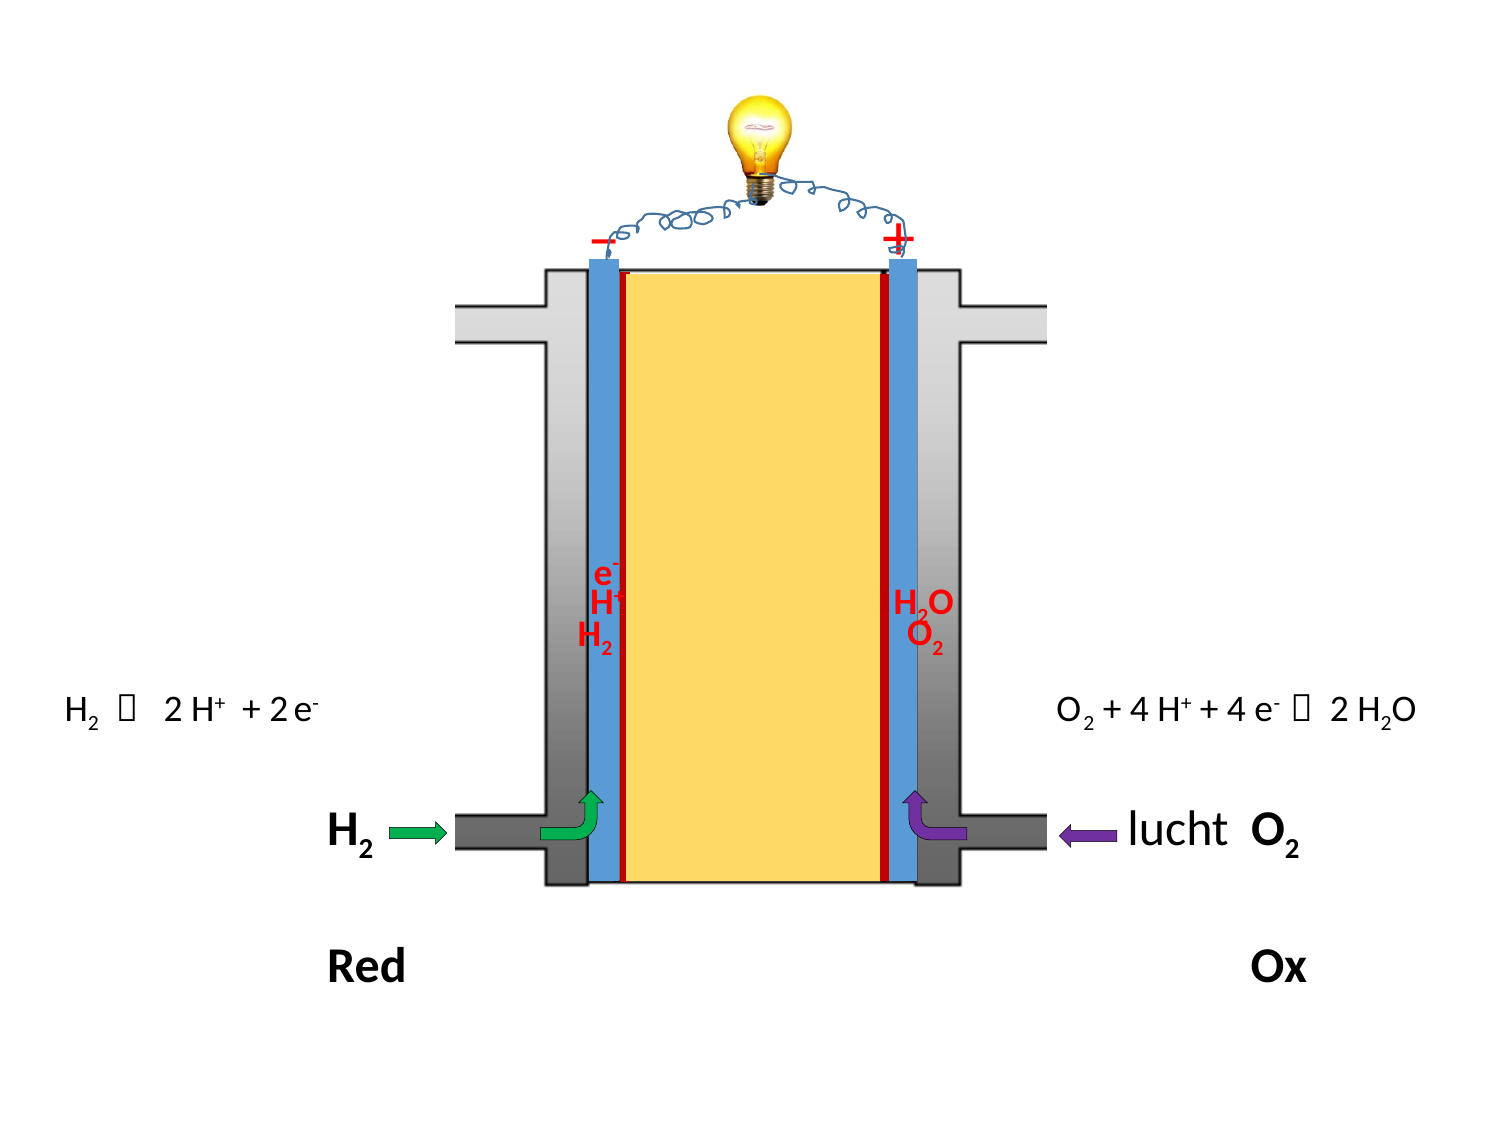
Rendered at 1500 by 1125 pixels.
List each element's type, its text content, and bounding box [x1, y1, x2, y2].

text_box H2  2 H+ + 2 e- O2 + 4 H+ + 4 e-  2 H2O [49, 676, 214, 743]
picture [717, 93, 803, 207]
text_box H2 lucht O2 Red Ox [312, 788, 1355, 1000]
text_box H2  2 H+ + 2 e- O2 + 4 H+ + 4 e-  2 H2O [1287, 676, 1500, 743]
text_box [803, 180, 816, 186]
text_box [214, 186, 1287, 900]
